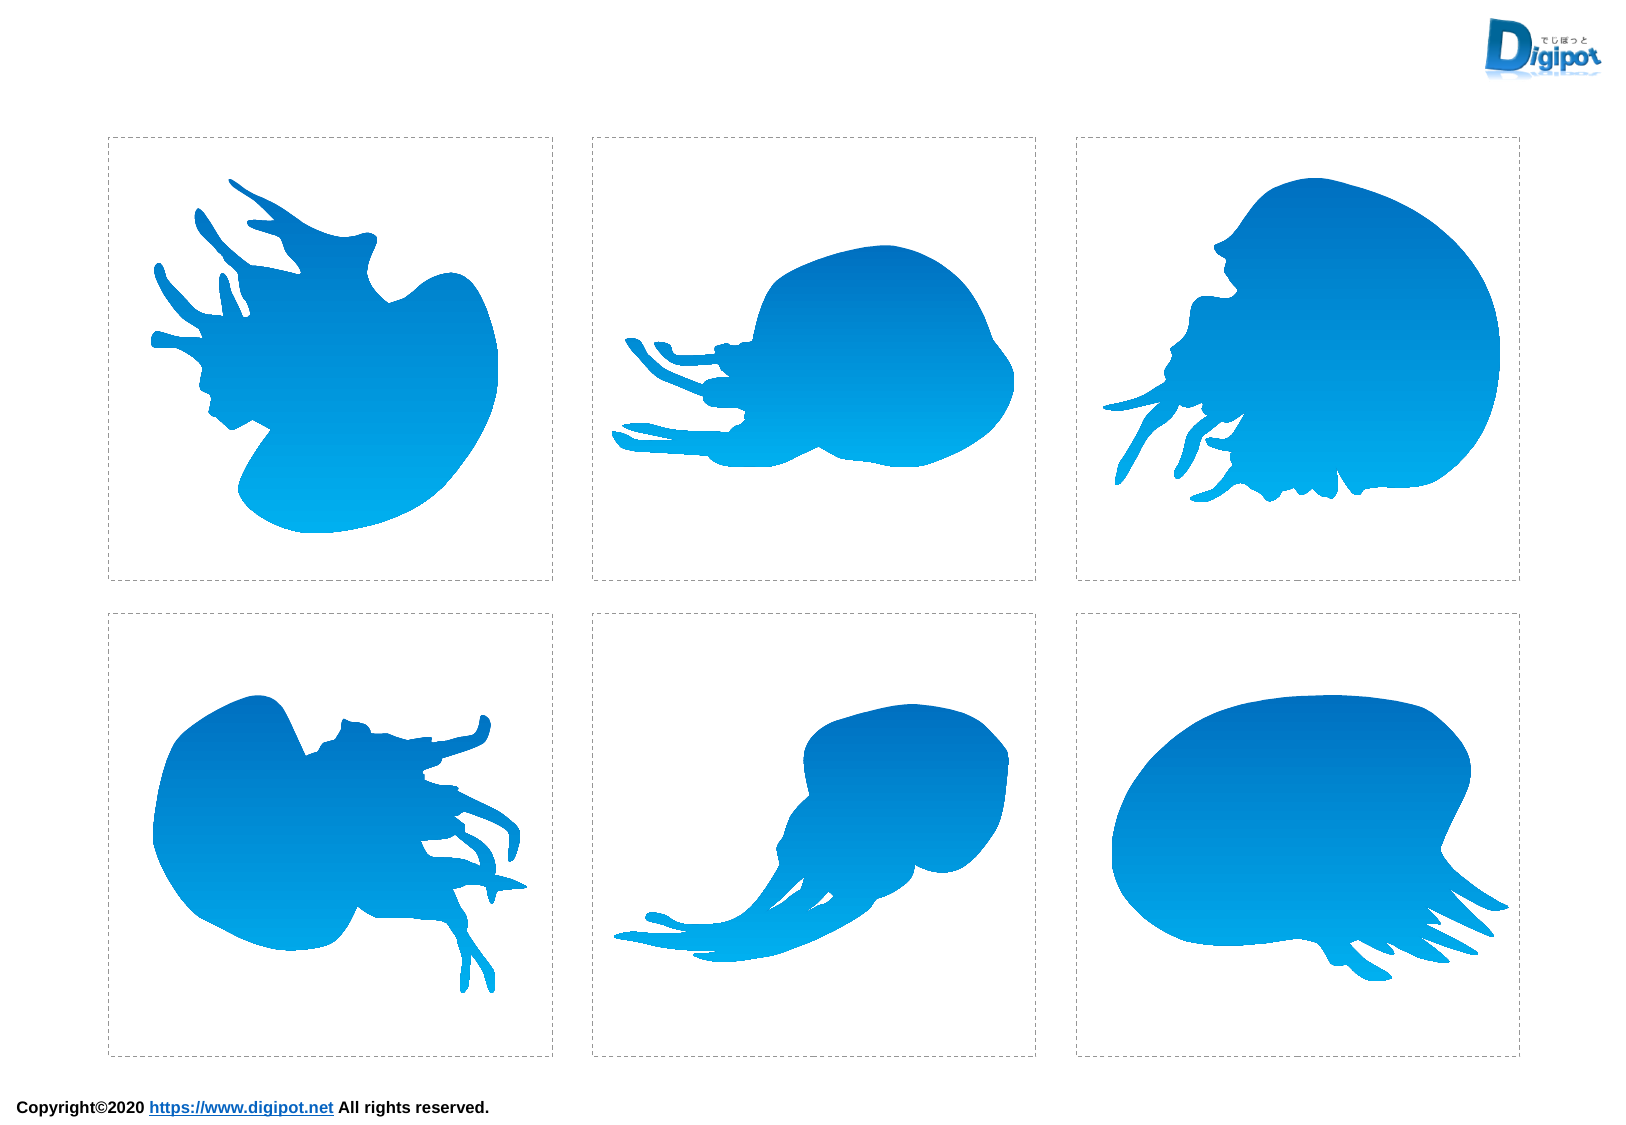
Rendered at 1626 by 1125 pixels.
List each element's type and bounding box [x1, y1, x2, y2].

text_box [1103, 177, 1501, 503]
picture [1485, 18, 1602, 82]
text_box [613, 704, 1009, 963]
text_box [150, 178, 499, 534]
text_box [611, 245, 1015, 468]
text_box [1111, 694, 1509, 982]
text_box [153, 695, 528, 994]
